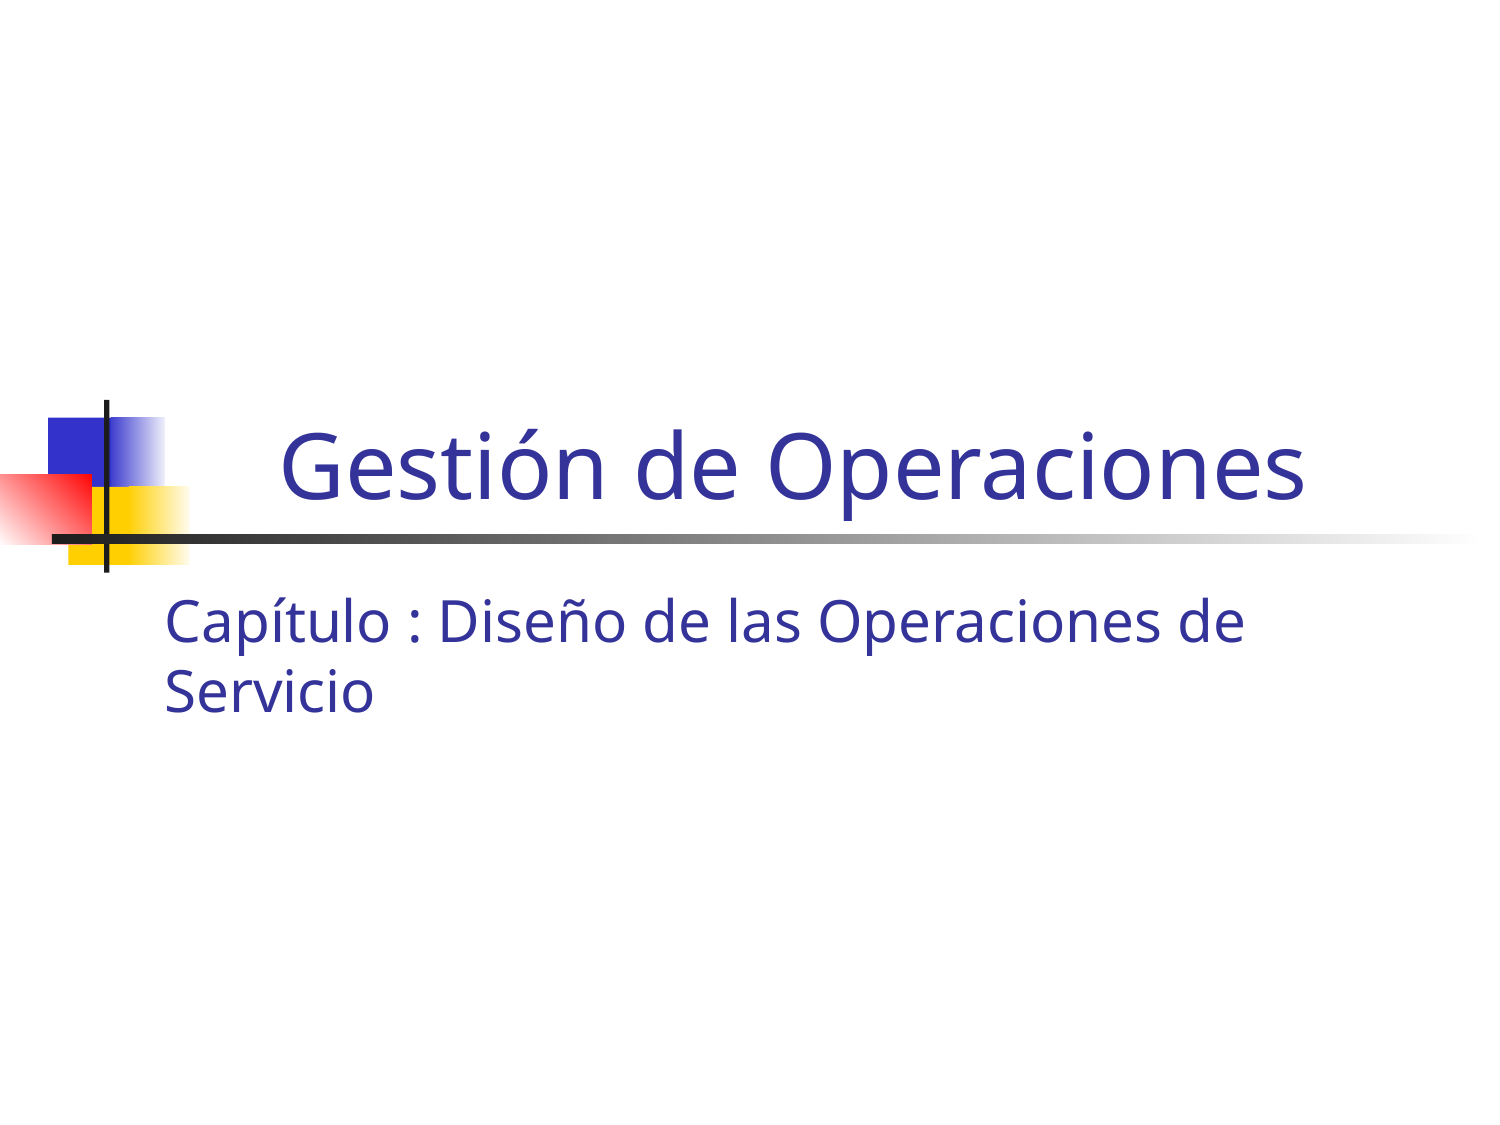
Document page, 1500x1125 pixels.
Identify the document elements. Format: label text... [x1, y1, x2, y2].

title Gestión de Operaciones [174, 337, 1413, 526]
text_box Capítulo : Diseño de las Operaciones de Servicio [150, 577, 1463, 732]
